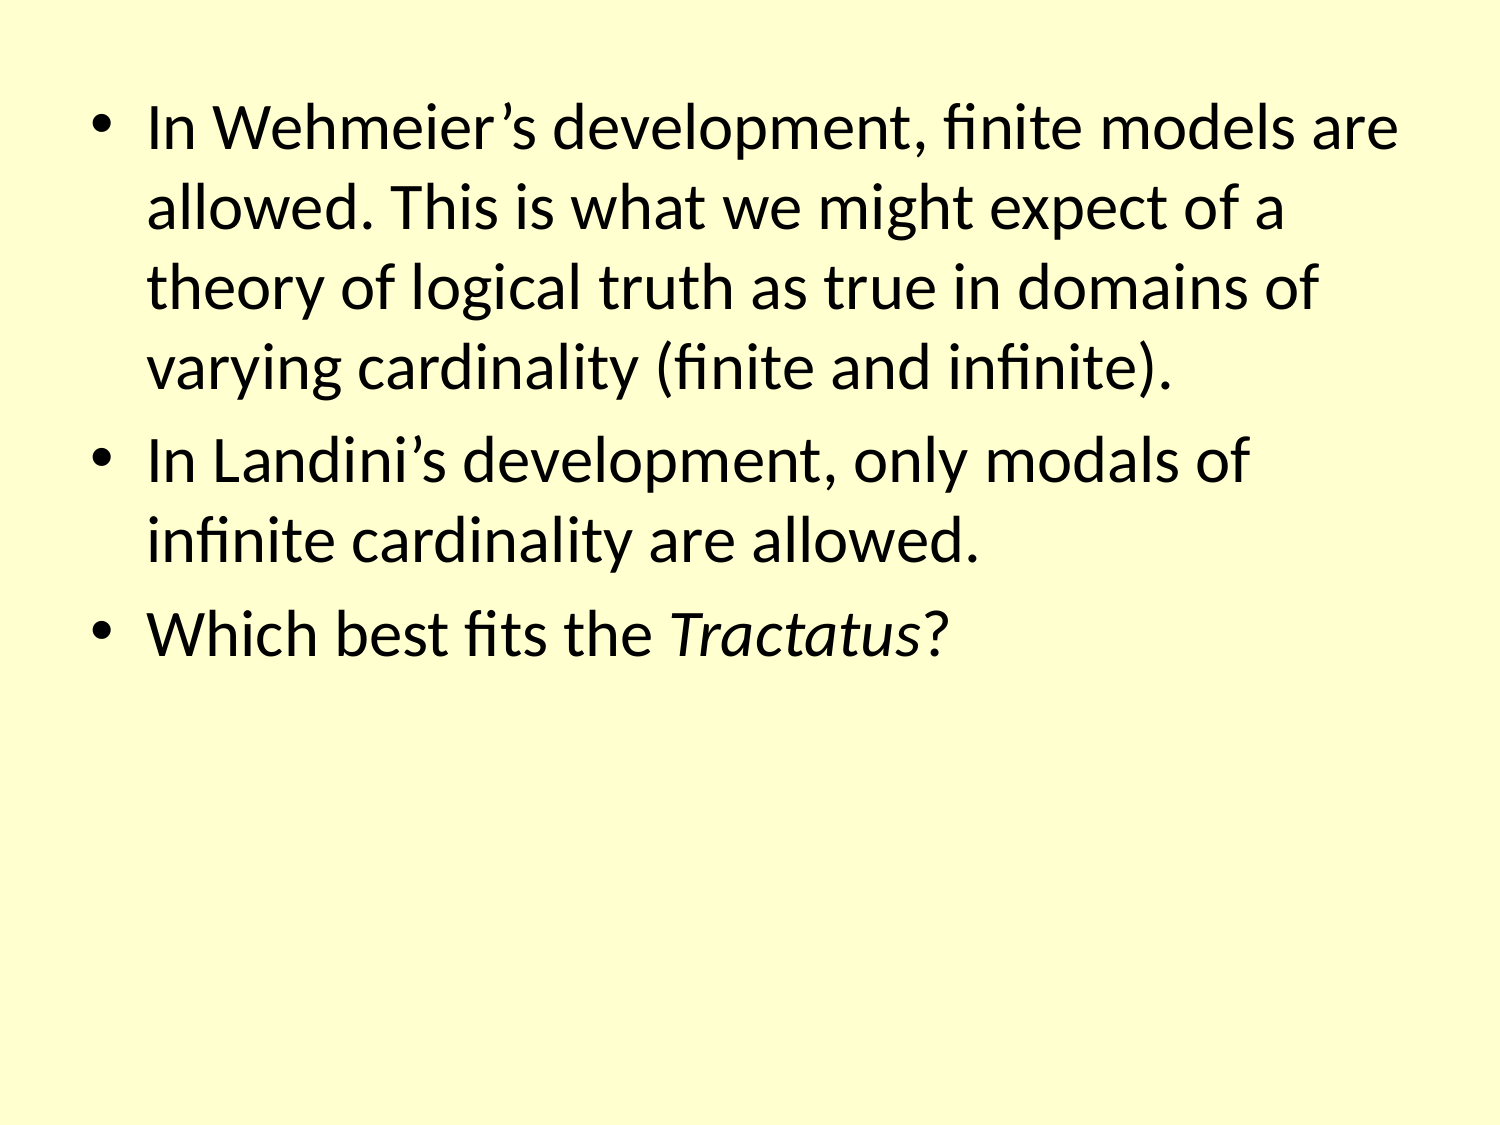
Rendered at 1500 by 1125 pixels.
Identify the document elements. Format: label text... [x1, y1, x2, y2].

list In Wehmeier’s development, finite models are allowed. This is what we might expect of a theory of logical truth as true in domains of varying cardinality (finite and infinite). In Landini’s development, only modals of infinite cardinality are allowed. Which best fits the Tractatus? [75, 75, 1425, 1050]
